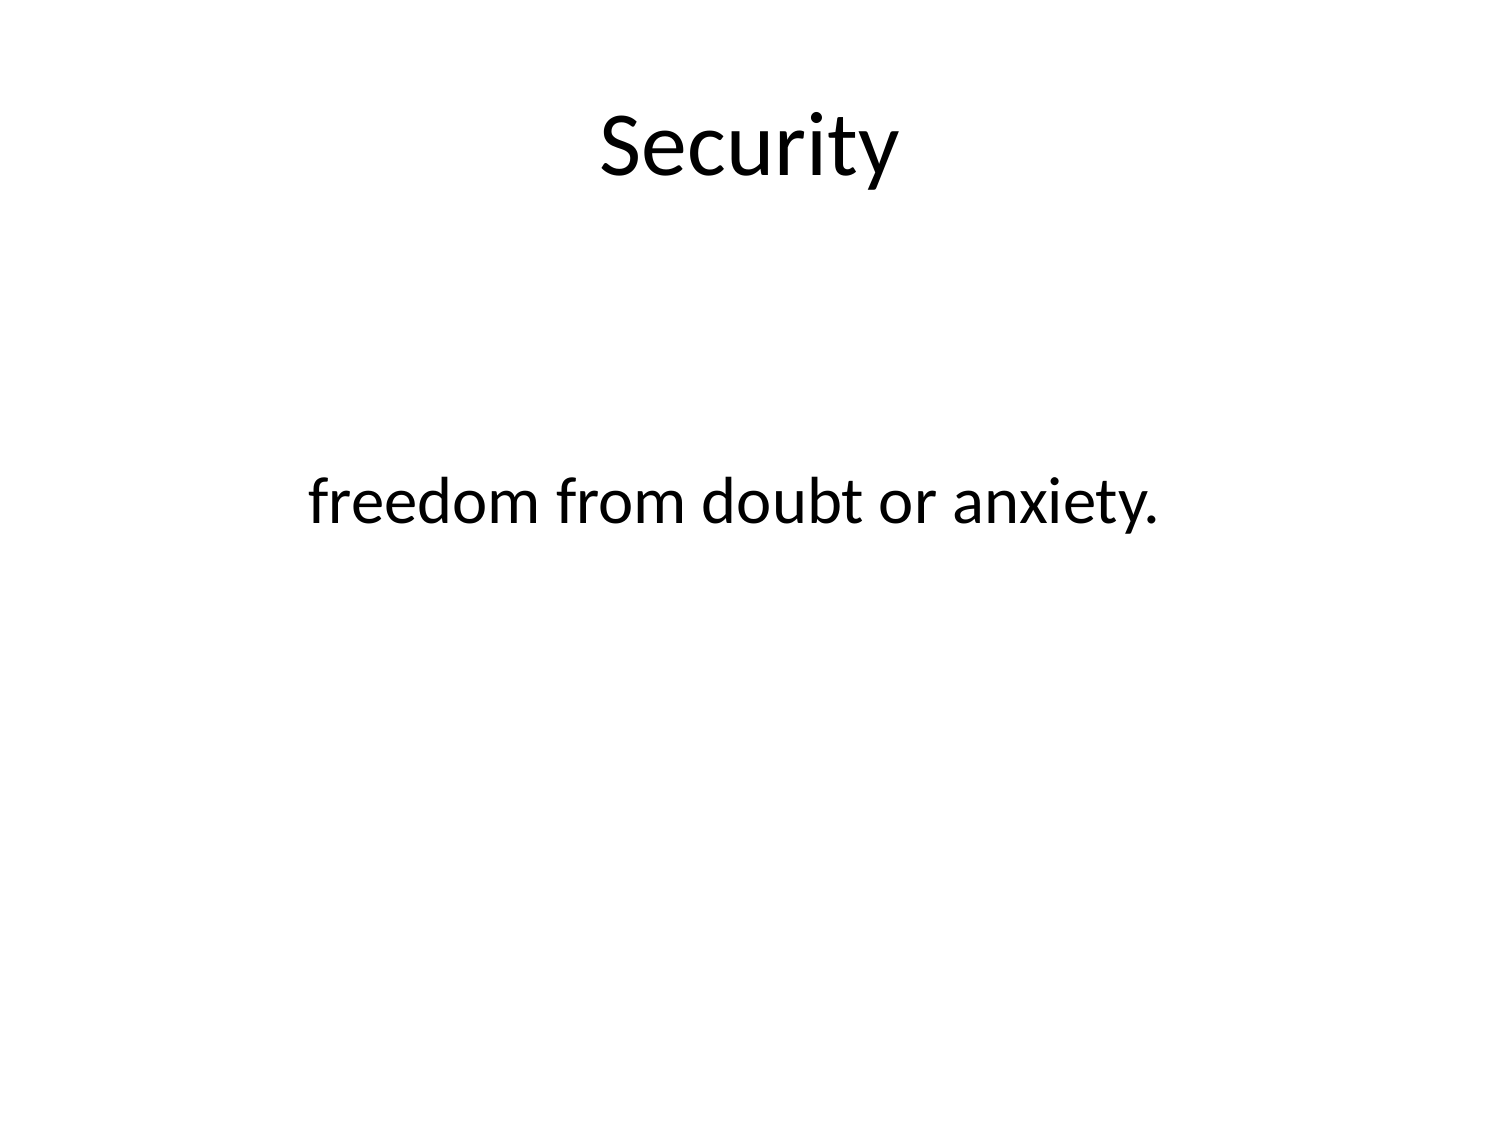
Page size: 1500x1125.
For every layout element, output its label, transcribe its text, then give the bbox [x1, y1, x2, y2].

list freedom from doubt or anxiety. [75, 262, 1425, 1005]
title Security [75, 45, 1425, 233]
